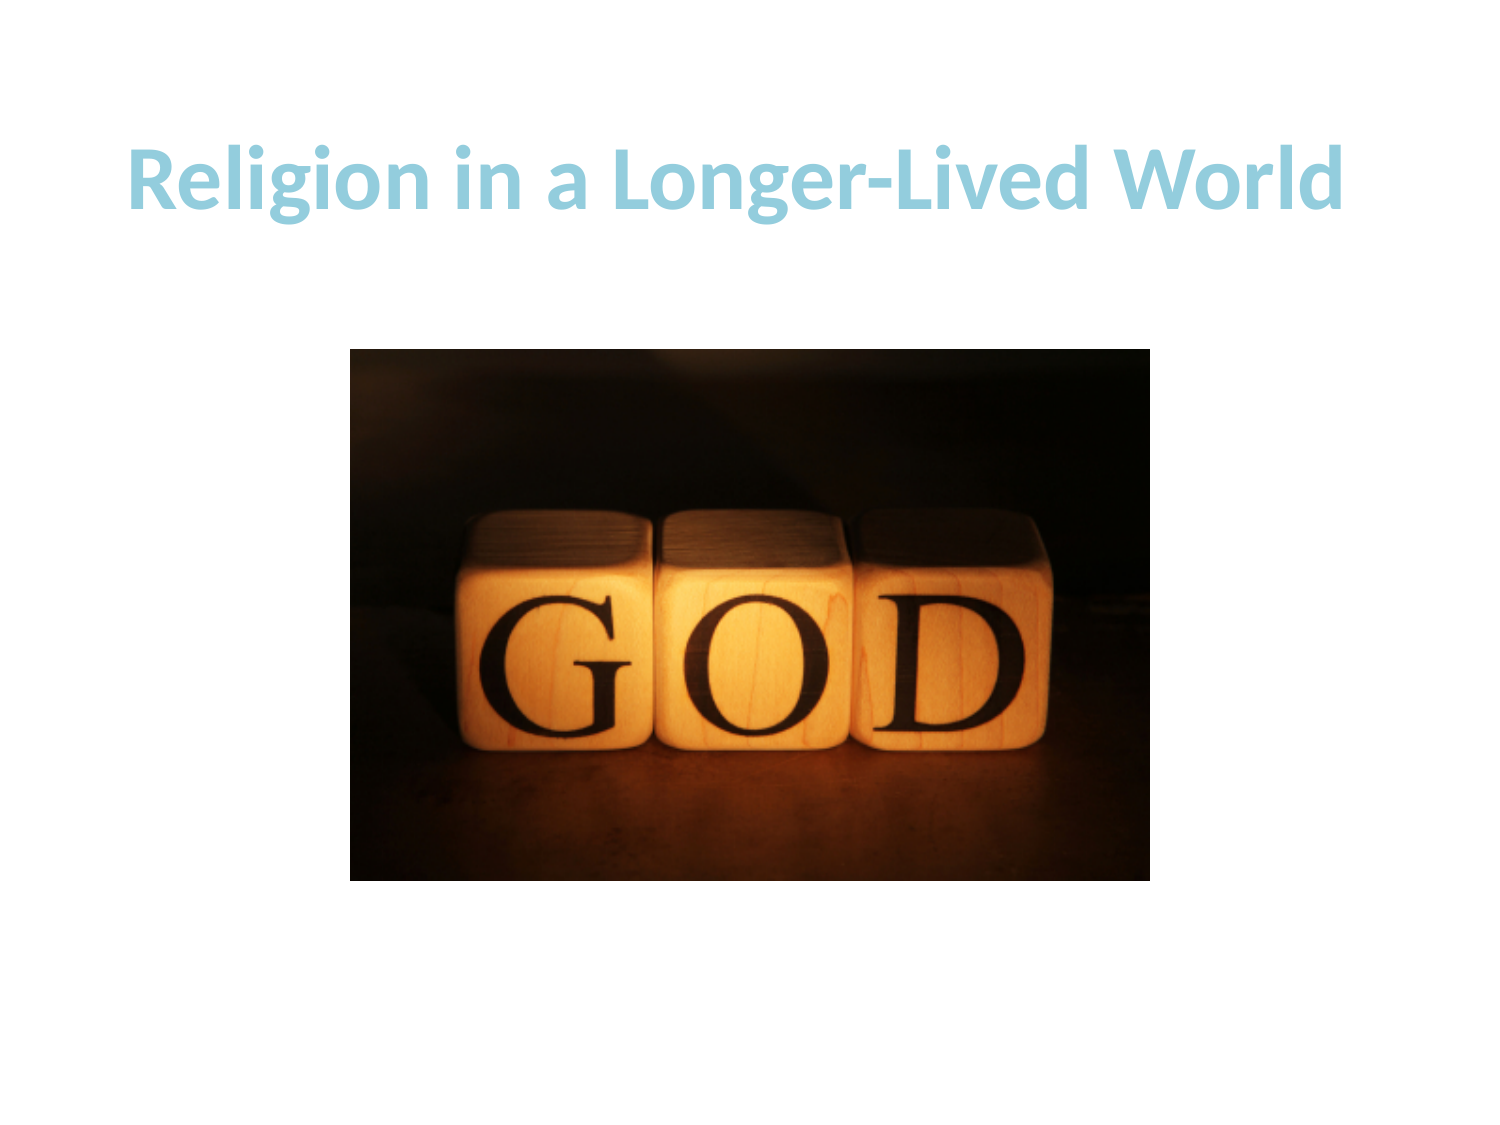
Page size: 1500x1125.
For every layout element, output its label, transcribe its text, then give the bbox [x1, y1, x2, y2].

title Religion in a Longer-Lived World [75, 75, 1400, 236]
picture [349, 349, 1151, 882]
